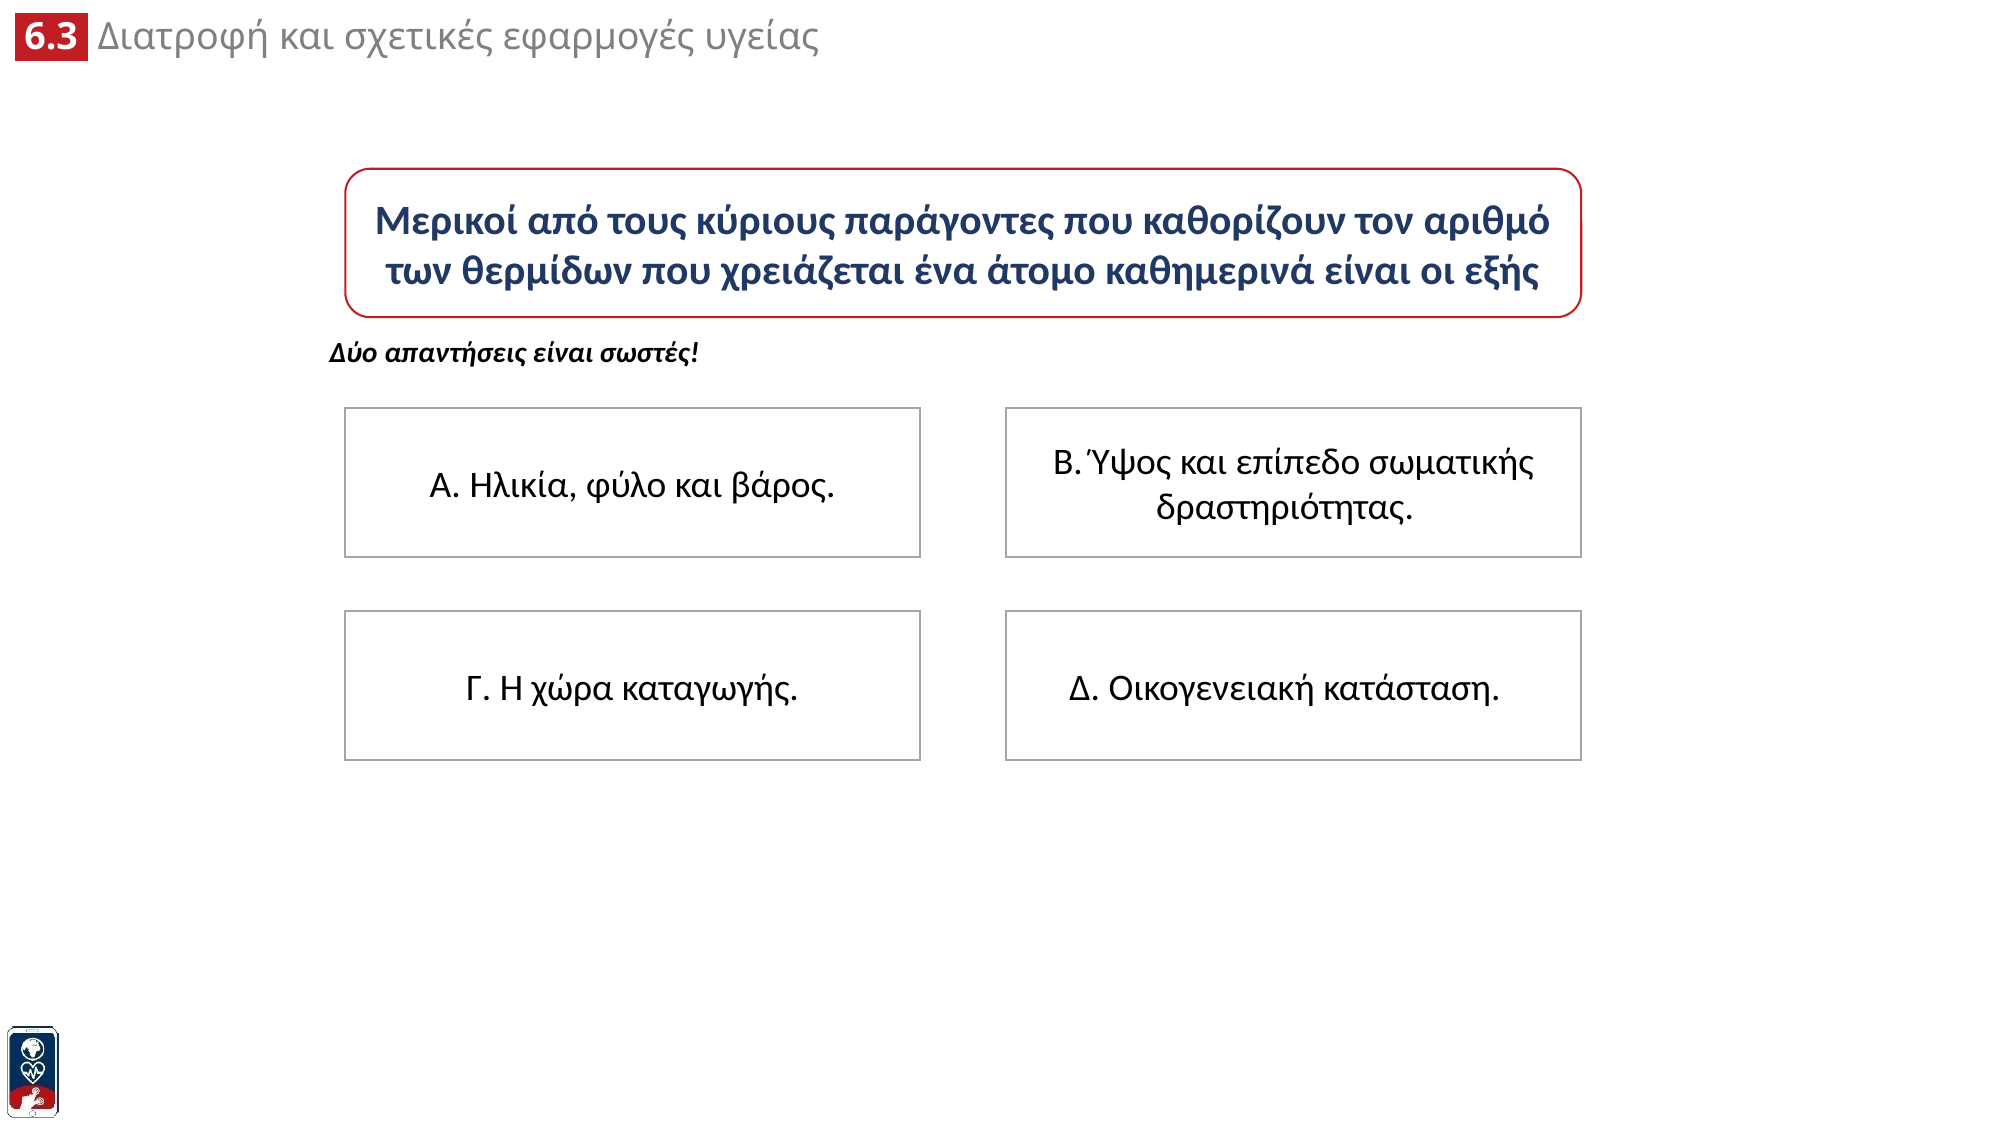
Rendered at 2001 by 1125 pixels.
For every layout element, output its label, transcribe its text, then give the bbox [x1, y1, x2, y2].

text_box Δ. Οικογενειακή κατάσταση. [1005, 610, 1582, 761]
text_box Μερικοί από τους κύριους παράγοντες που καθορίζουν τον αριθμό των θερμίδων που χρειάζεται ένα άτομο καθημερινά είναι οι εξής [344, 167, 1583, 319]
text_box Δύο απαντήσεις είναι σωστές! [314, 325, 715, 376]
text_box A. Ηλικία, φύλο και βάρος. [344, 407, 921, 558]
text_box B. Ύψος και επίπεδο σωματικής δραστηριότητας. [1005, 407, 1582, 558]
text_box Γ. Η χώρα καταγωγής. [344, 610, 921, 761]
picture [7, 1026, 59, 1118]
